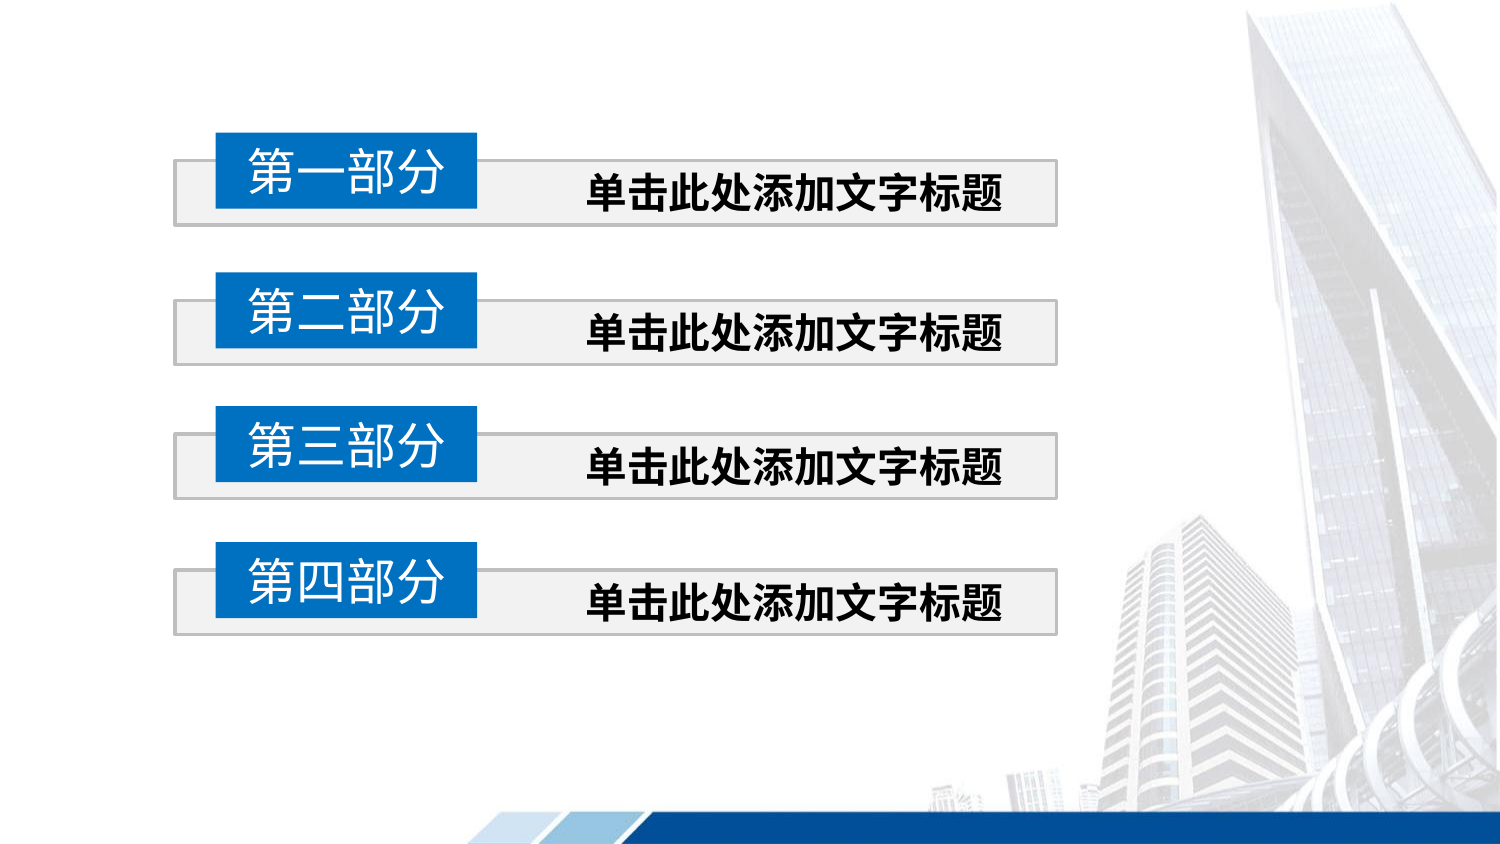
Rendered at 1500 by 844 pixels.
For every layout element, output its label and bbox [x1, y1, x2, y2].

picture [0, 0, 1500, 844]
text_box [174, 568, 1057, 635]
text_box [174, 432, 1057, 499]
text_box [174, 299, 1057, 366]
text_box [174, 159, 1057, 226]
